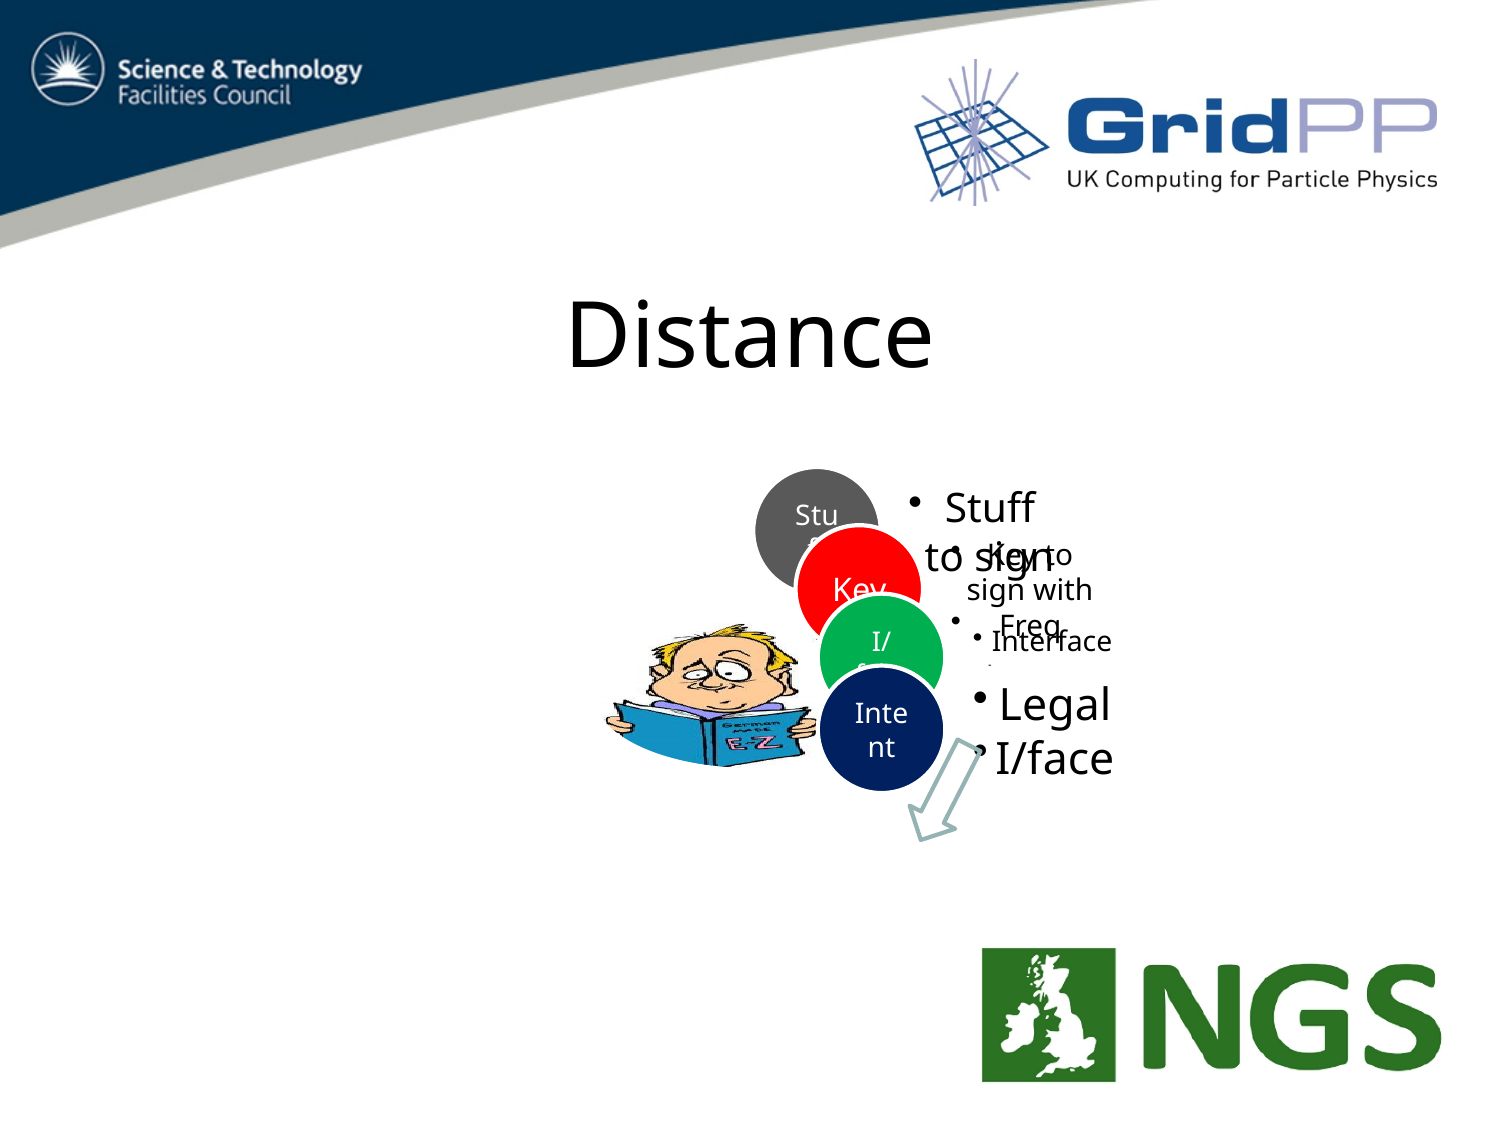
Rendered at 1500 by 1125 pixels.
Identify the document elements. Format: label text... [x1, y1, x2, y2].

title Distance [112, 237, 1388, 386]
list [112, 386, 1388, 1001]
picture [0, 0, 1437, 249]
picture [972, 940, 1448, 1090]
